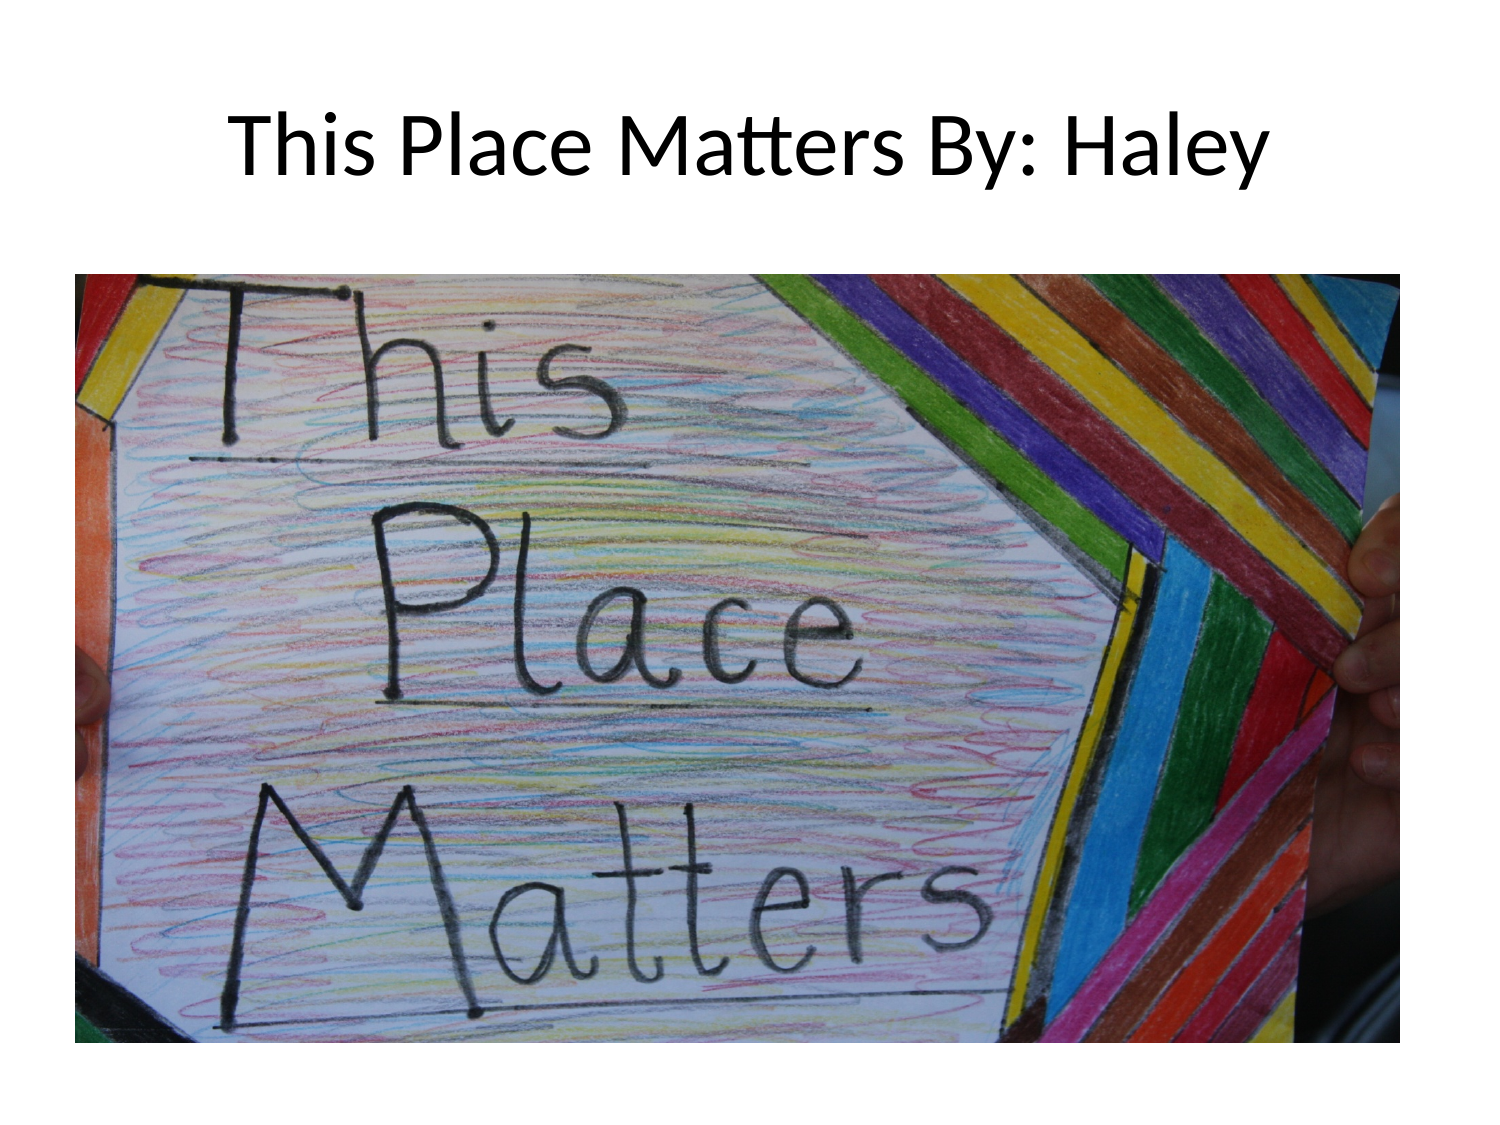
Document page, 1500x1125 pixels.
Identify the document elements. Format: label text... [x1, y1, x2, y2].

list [74, 274, 1401, 1043]
title This Place Matters By: Haley [74, 44, 1426, 233]
